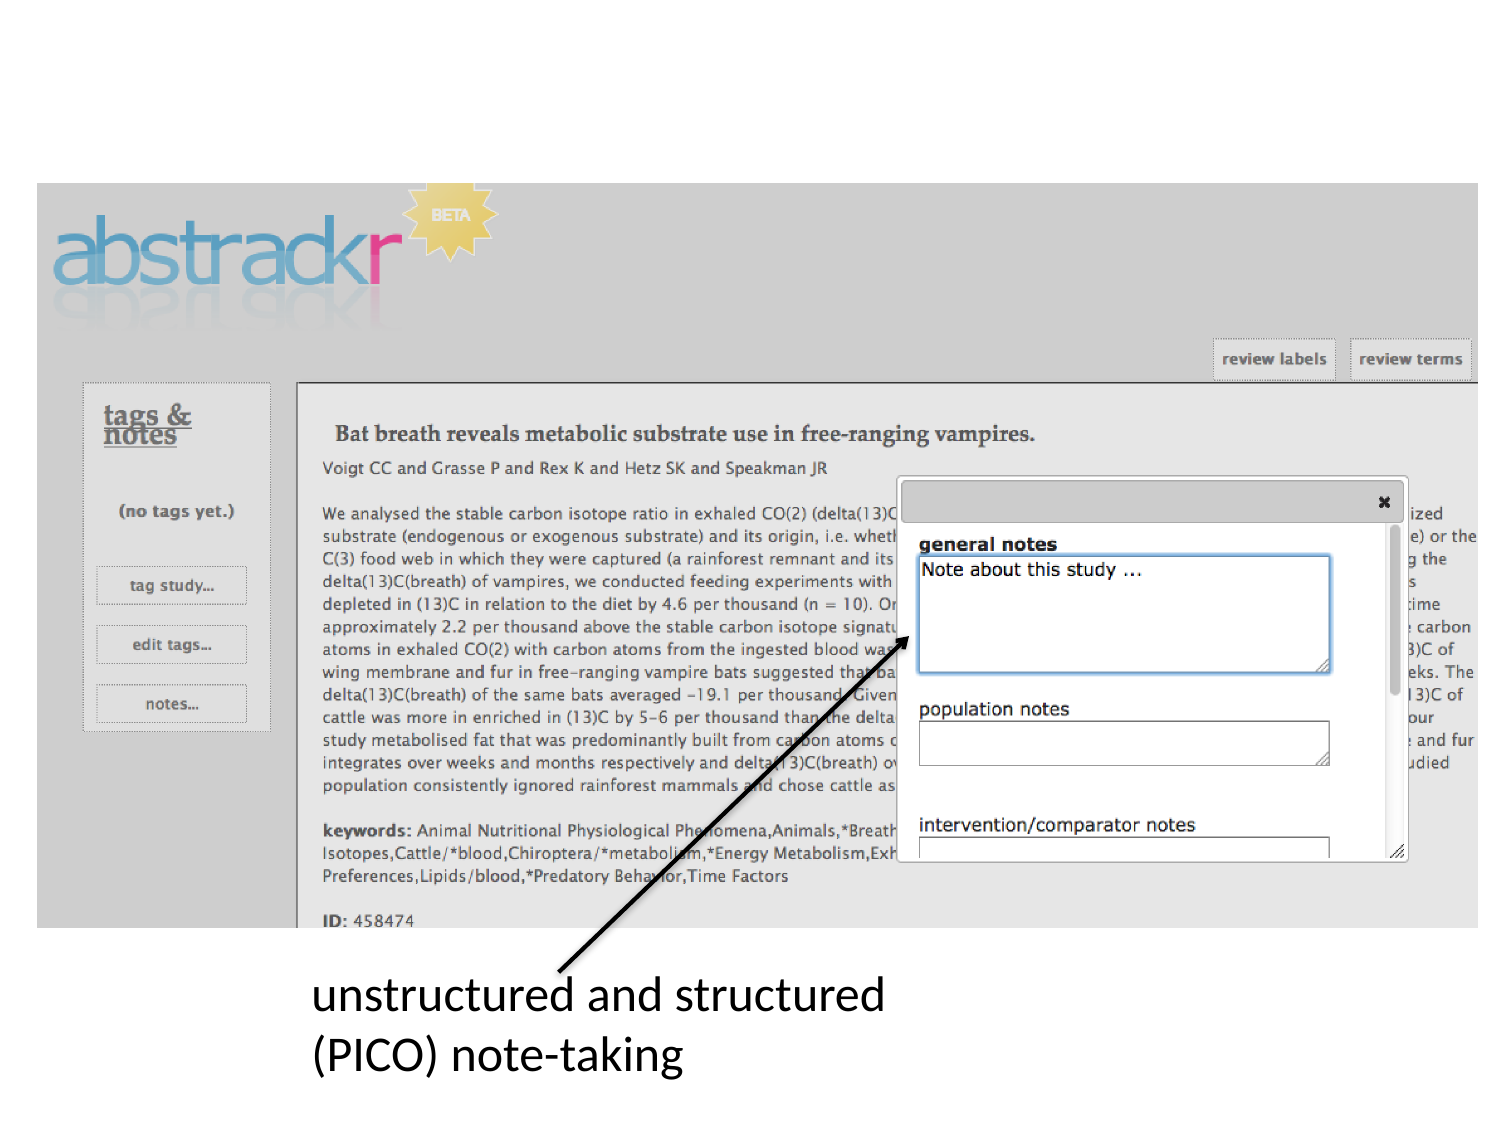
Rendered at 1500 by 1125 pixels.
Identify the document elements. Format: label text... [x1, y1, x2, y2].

picture [37, 183, 1479, 929]
text_box unstructured and structured (PICO) note-taking [296, 954, 982, 1089]
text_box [558, 635, 910, 973]
